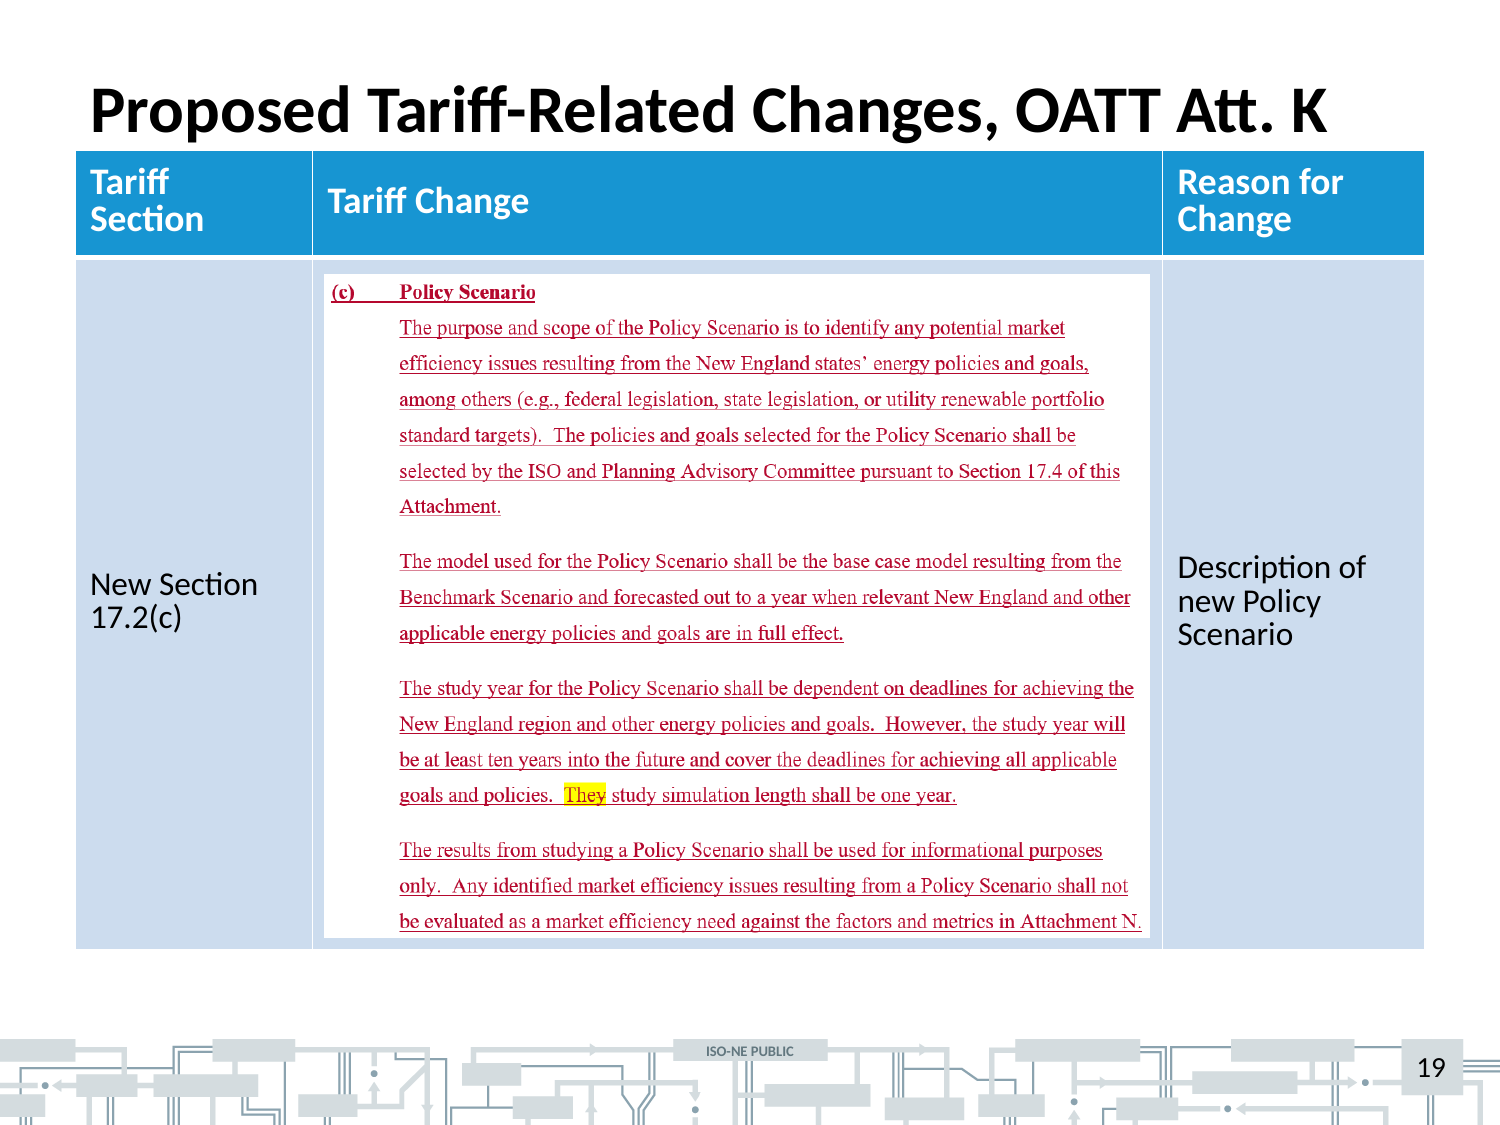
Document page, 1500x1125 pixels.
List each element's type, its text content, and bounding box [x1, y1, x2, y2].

table_header Tariff Change [313, 151, 1162, 255]
table_header Tariff Section [76, 151, 312, 255]
title Proposed Tariff-Related Changes, OATT Att. K [75, 12, 1425, 149]
picture [0, 1031, 1500, 1125]
slide_number 19 [1400, 1044, 1463, 1088]
table_cell [313, 260, 1162, 949]
picture [324, 274, 1151, 938]
table_header Reason for Change [1163, 151, 1424, 255]
table_cell New Section 17.2(c) [76, 260, 312, 949]
table_cell Description of new Policy Scenario [1163, 260, 1424, 949]
